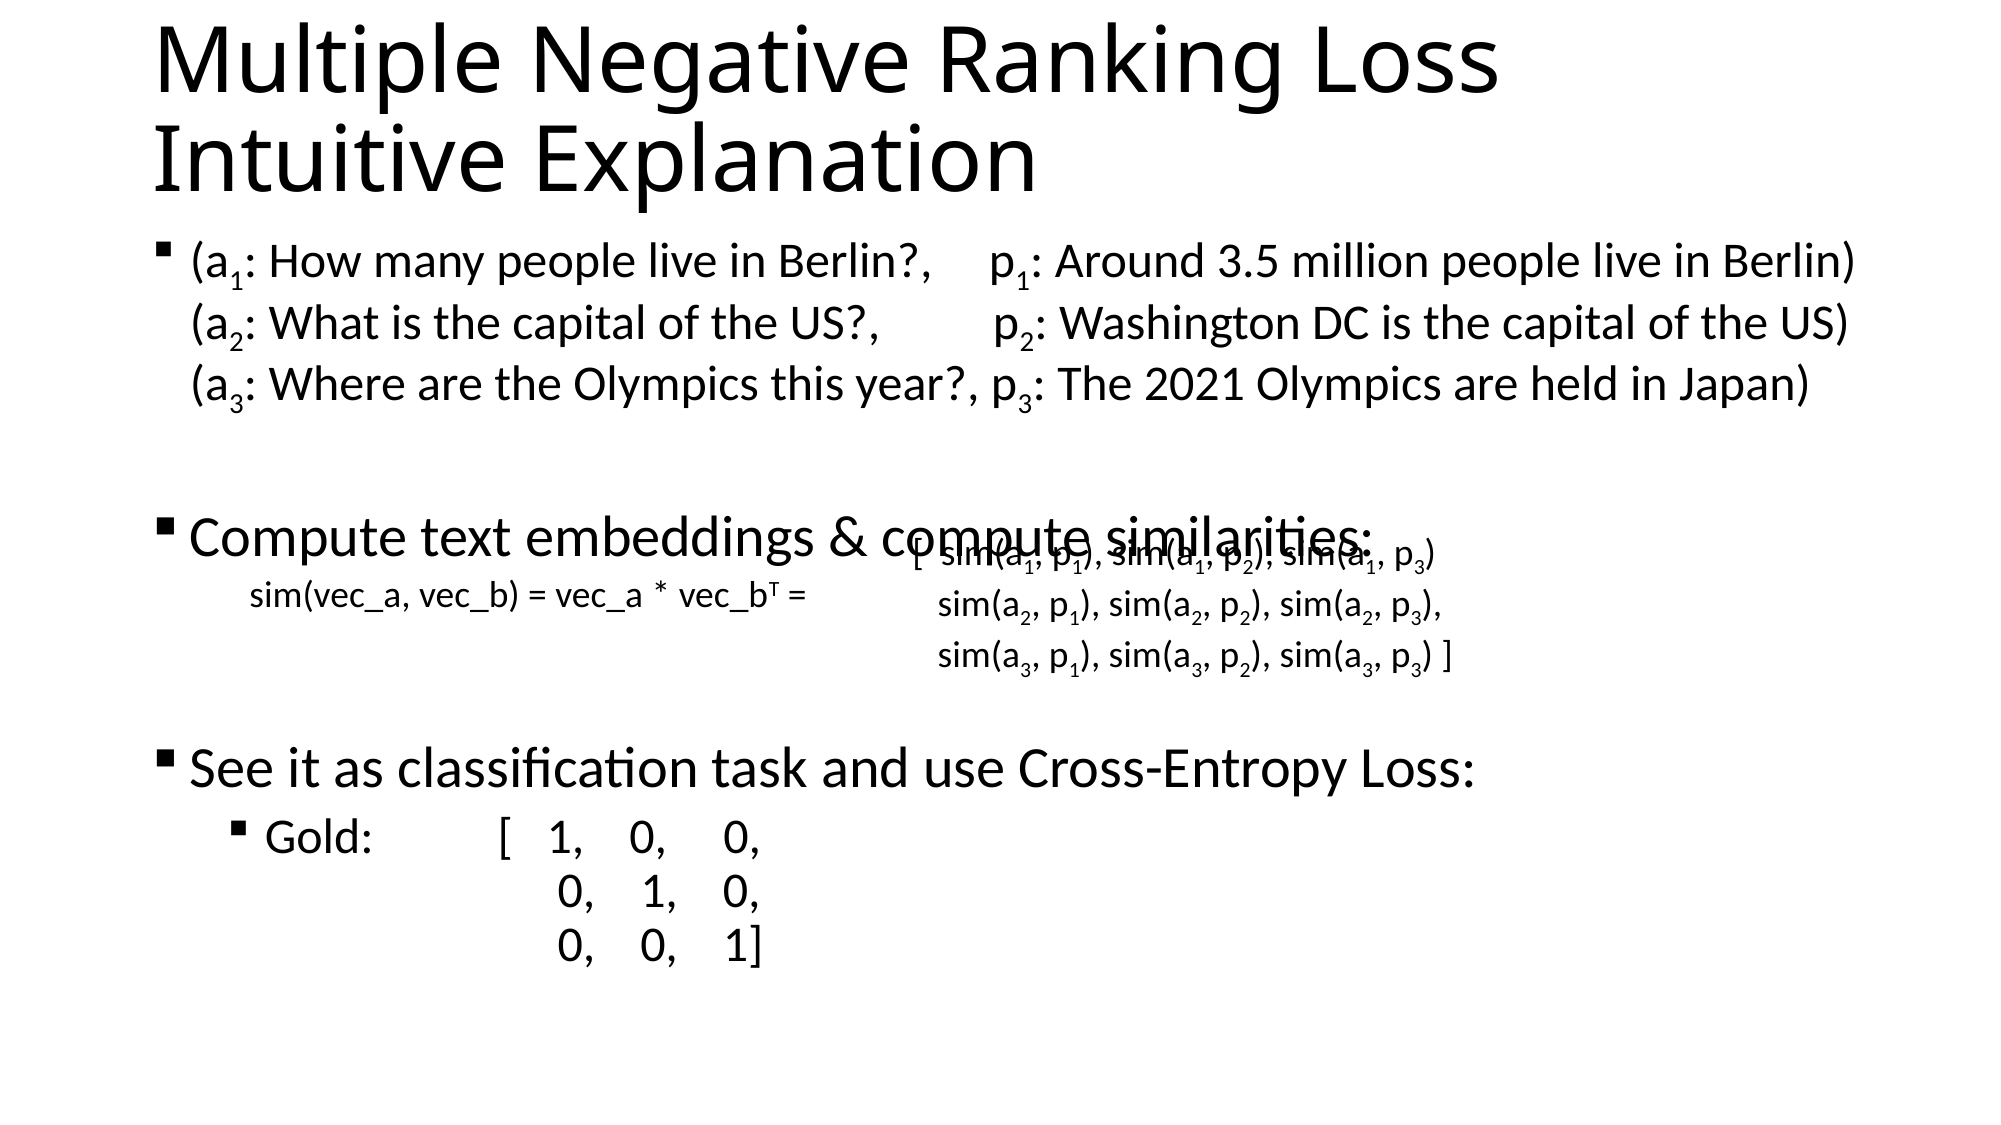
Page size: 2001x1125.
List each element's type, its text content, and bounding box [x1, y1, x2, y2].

title Multiple Negative Ranking Loss Intuitive Explanation [137, 3, 1863, 221]
text_box sim(vec_a, vec_b) = vec_a * vec_bT = [234, 562, 827, 623]
text_box [ sim(a1, p1), sim(a1, p2), sim(a1, p3) sim(a2, p1), sim(a2, p2), sim(a2, p3), sim(a3, p1), sim(a3, p2), sim(a3, p3) ] [897, 520, 1468, 734]
list (a1: How many people live in Berlin?, p1: Around 3.5 million people live in Berlin) (a2: What is the capital of the US?, p2: Washington DC is the capital of the US) (a3: Where are the Olympics this year?, p3: The 2021 Olympics are held in Japan) Compute text embeddings & compute similarities: See it as classification task and use Cross-Entropy Loss: Gold: [ 1, 0, 0, 0, 1, 0, 0, 0, 1] [137, 221, 1952, 1100]
